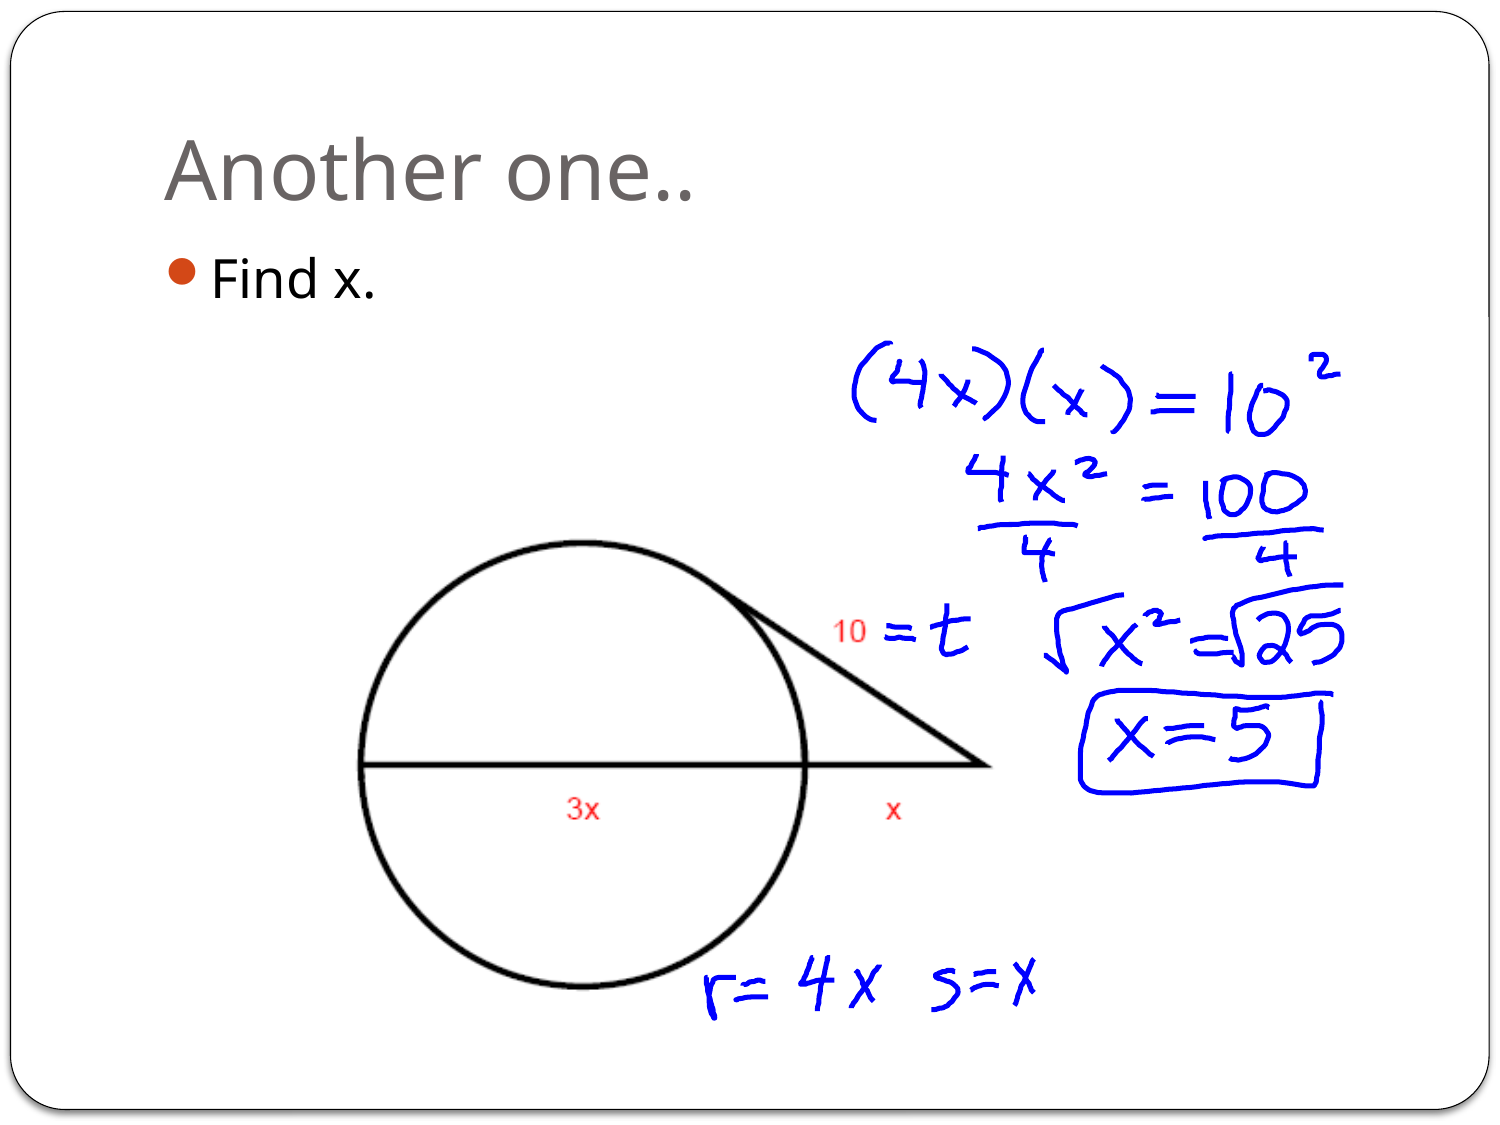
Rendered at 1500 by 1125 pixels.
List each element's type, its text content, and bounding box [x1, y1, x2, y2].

picture [224, 537, 1080, 1012]
title Another one.. [150, 45, 1425, 233]
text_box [853, 342, 1344, 794]
list Find x. [150, 237, 1425, 988]
